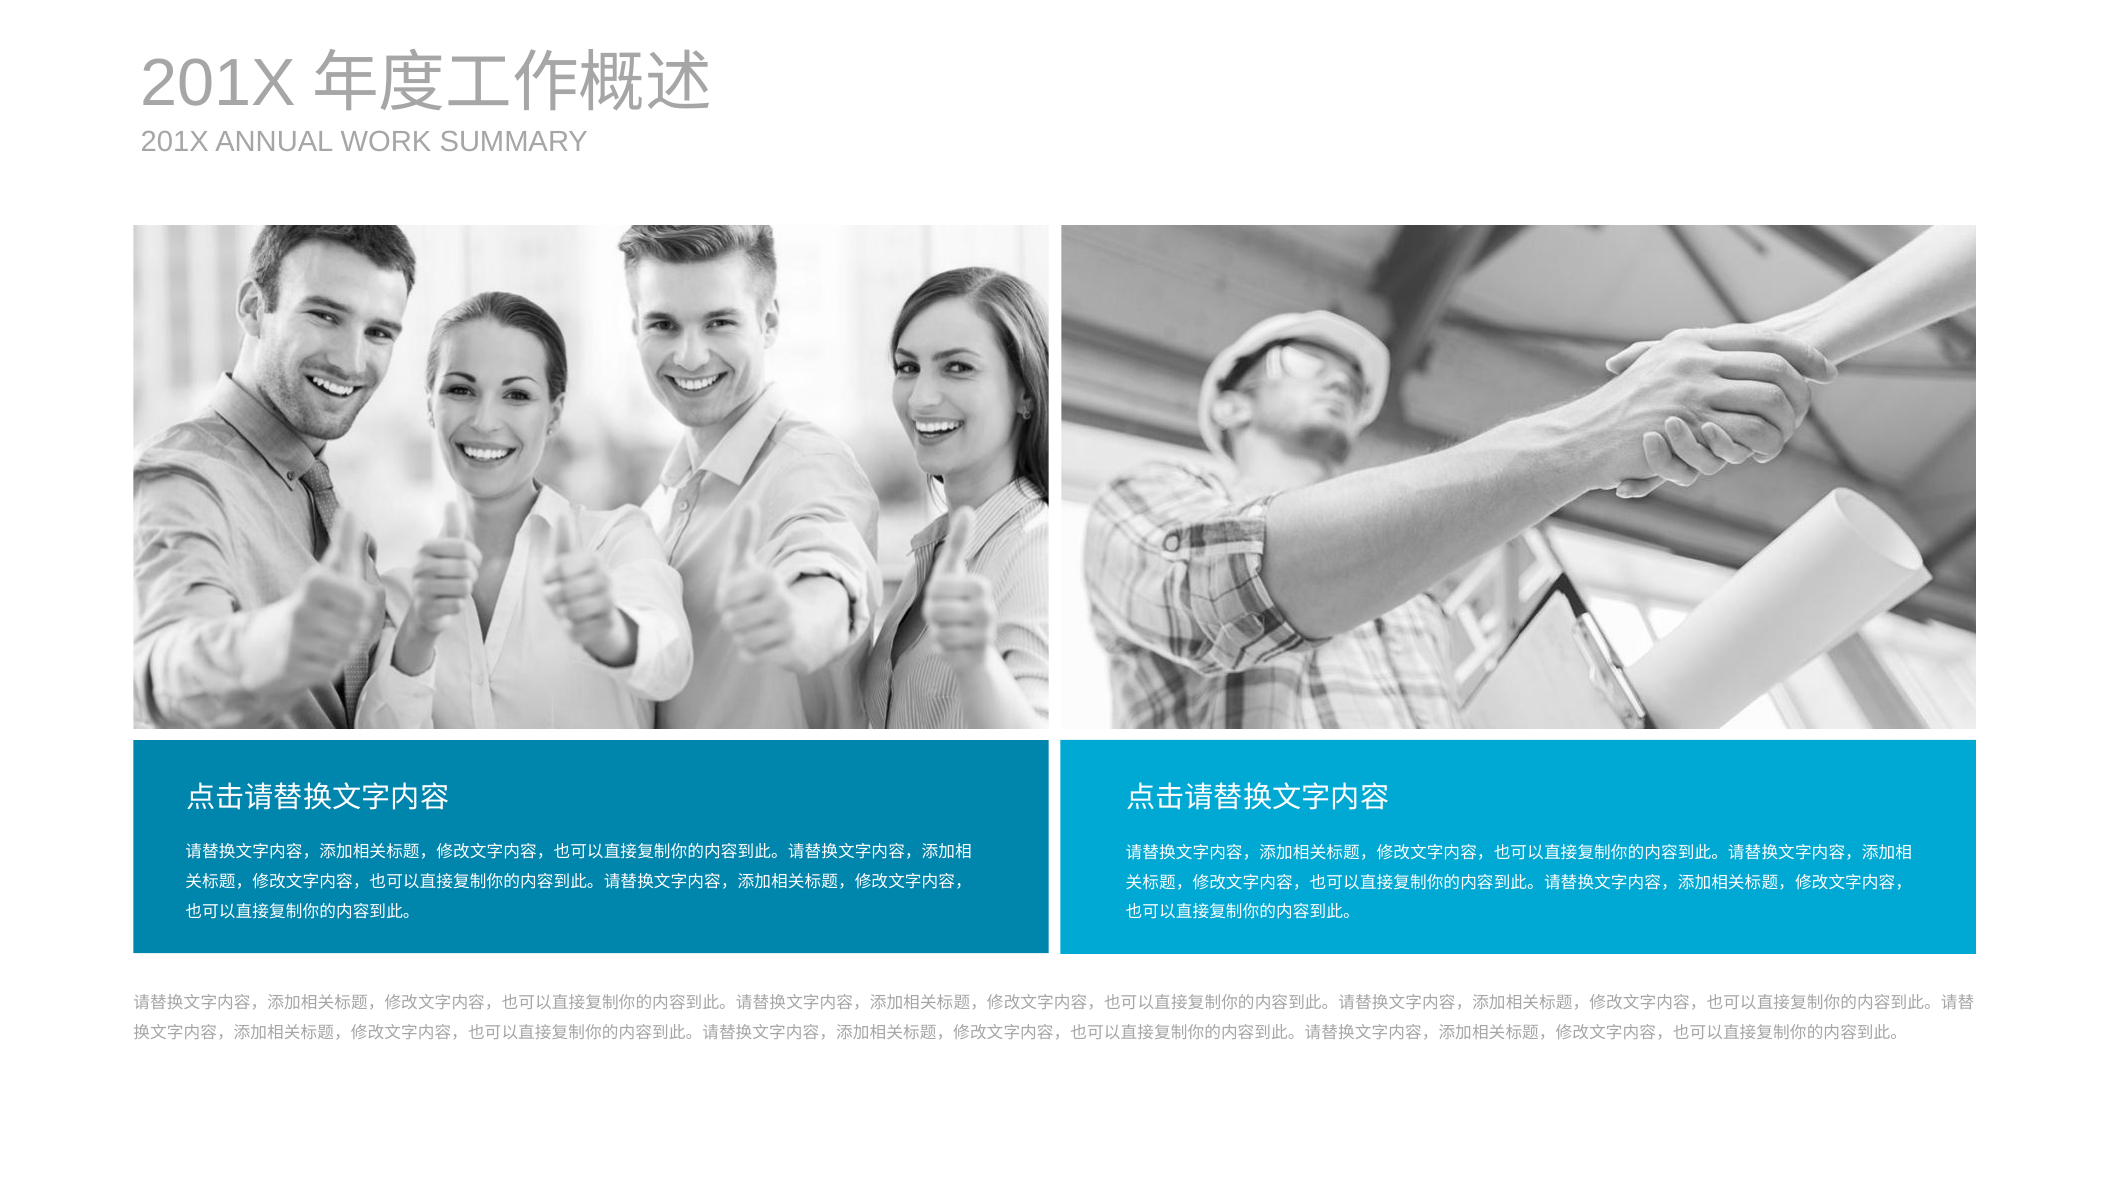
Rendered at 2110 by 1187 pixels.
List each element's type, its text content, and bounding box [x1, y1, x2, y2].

text_box 请替换文字内容，添加相关标题，修改文字内容，也可以直接复制你的内容到此。请替换文字内容，添加相关标题，修改文字内容，也可以直接复制你的内容到此。请替换文字内容，添加相关标题，修改文字内容，也可以直接复制你的内容到此。 [1125, 831, 1929, 922]
text_box [1059, 739, 1977, 955]
text_box 点击请替换文字内容 [186, 777, 450, 814]
text_box [1060, 224, 1977, 730]
text_box [132, 739, 1050, 954]
text_box [132, 224, 1050, 730]
text_box 请替换文字内容，添加相关标题，修改文字内容，也可以直接复制你的内容到此。请替换文字内容，添加相关标题，修改文字内容，也可以直接复制你的内容到此。请替换文字内容，添加相关标题，修改文字内容，也可以直接复制你的内容到此。请替换文字内容，添加相关标题，修改文字内容，也可以直接复制你的内容到此。请替换文字内容，添加相关标题，修改文字内容，也可以直接复制你的内容到此。请替换文字内容，添加相关标题，修改文字内容，也可以直接复制你的内容到此。 [133, 981, 1976, 1042]
text_box 请替换文字内容，添加相关标题，修改文字内容，也可以直接复制你的内容到此。请替换文字内容，添加相关标题，修改文字内容，也可以直接复制你的内容到此。请替换文字内容，添加相关标题，修改文字内容，也可以直接复制你的内容到此。 [185, 830, 989, 921]
text_box 201X年度工作概述 [140, 38, 789, 119]
text_box 201X ANNUAL WORK SUMMARY [140, 122, 602, 158]
text_box 点击请替换文字内容 [1126, 778, 1390, 814]
